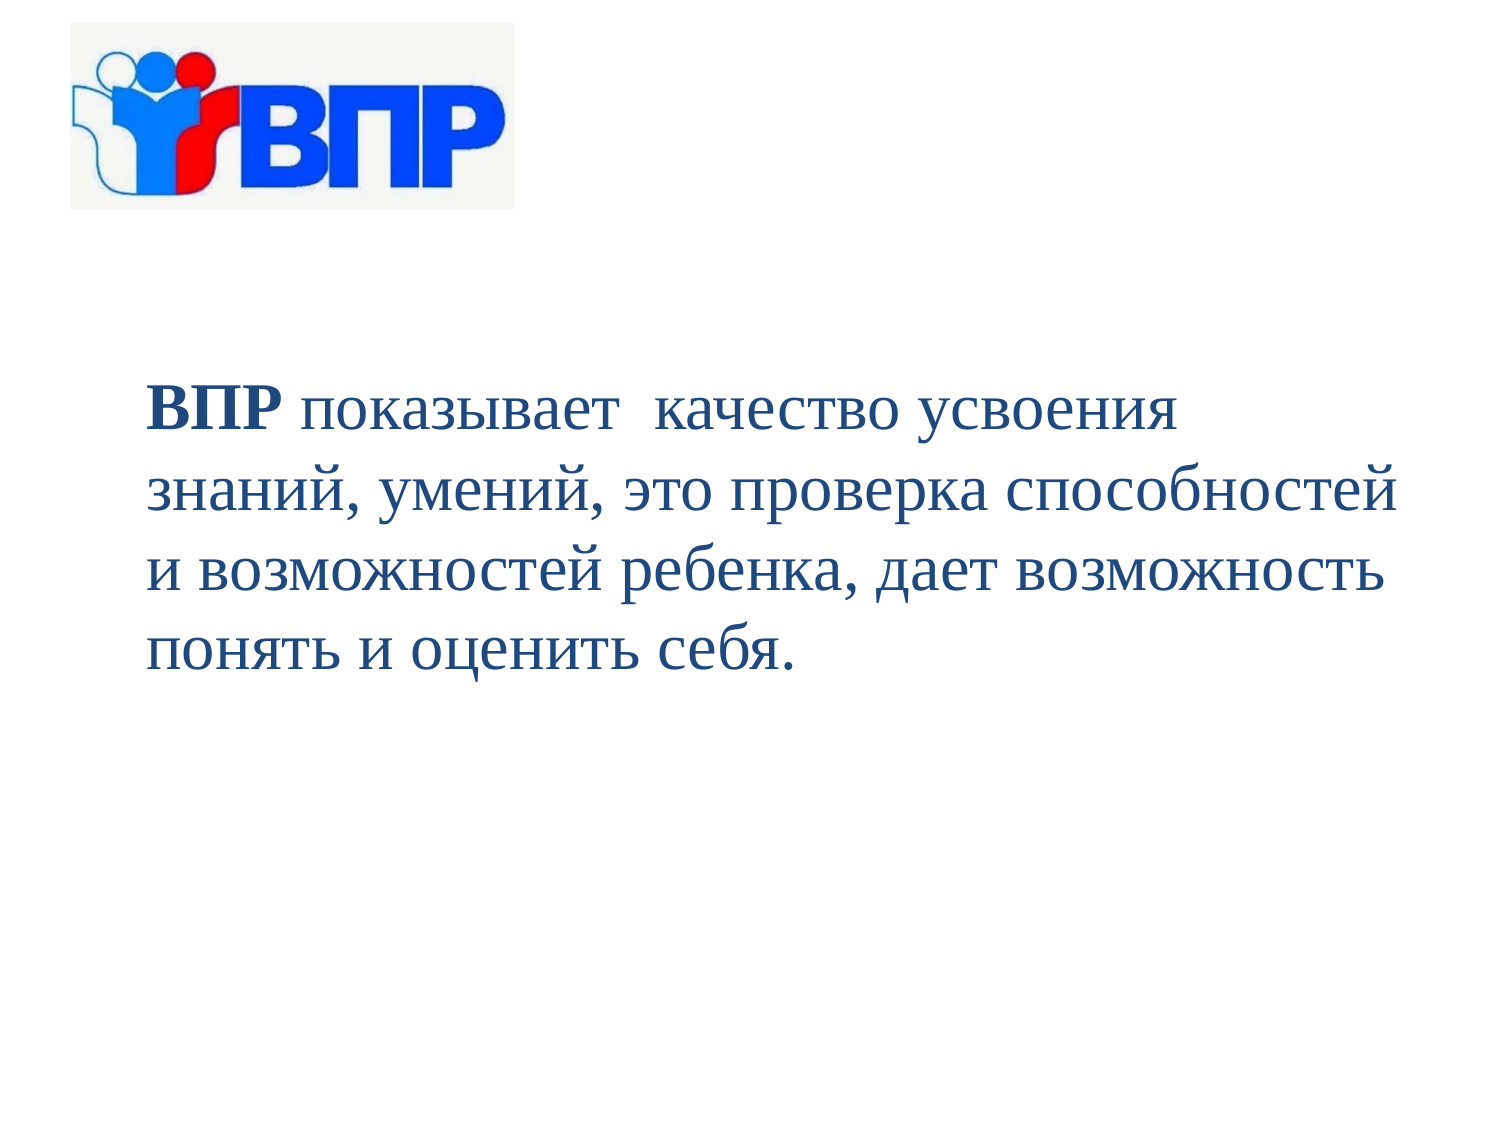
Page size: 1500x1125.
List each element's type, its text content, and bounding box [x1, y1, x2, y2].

list ВПР показывает качество усвоения знаний, умений, это проверка способностей и возможностей ребенка, дает возможность понять и оценить себя. [75, 262, 1425, 1005]
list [70, 23, 516, 210]
